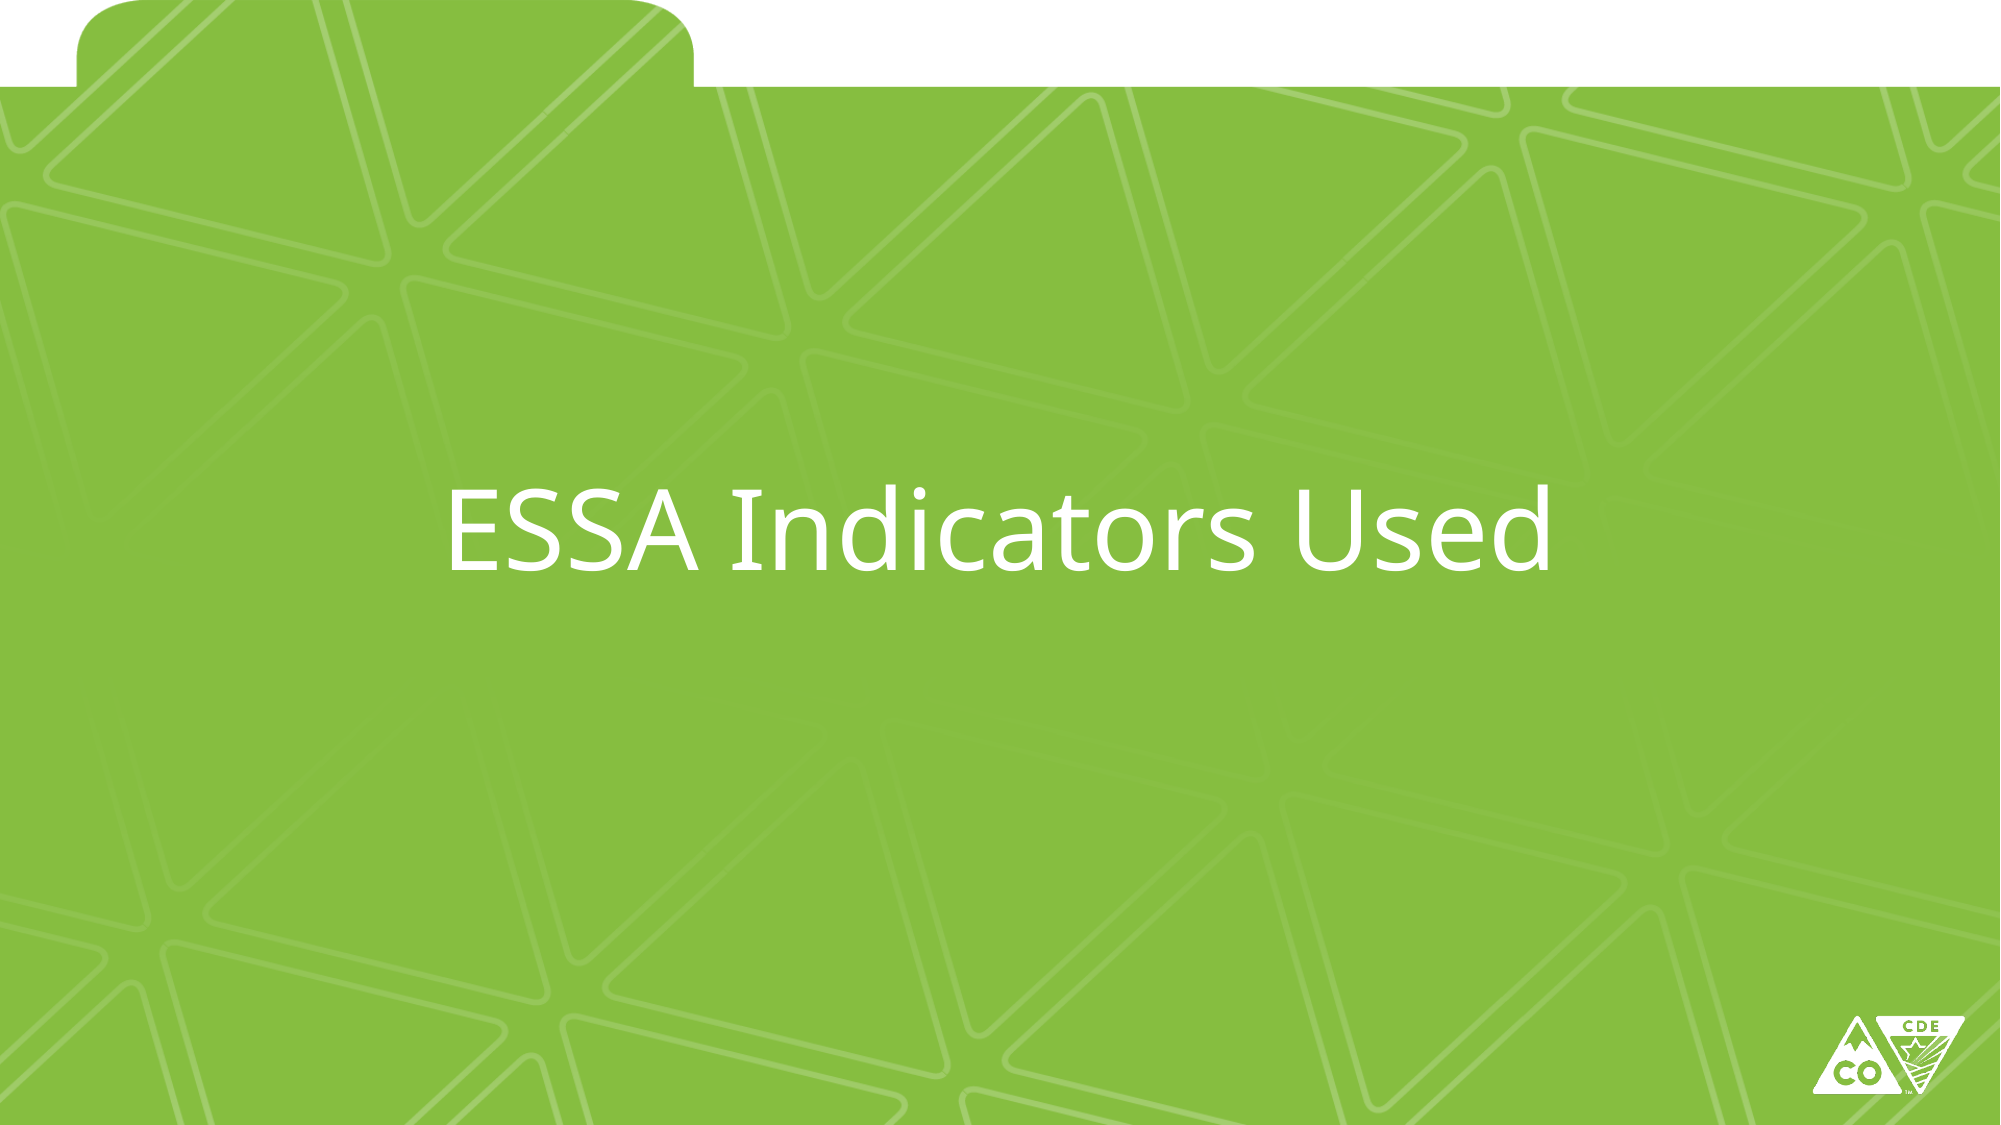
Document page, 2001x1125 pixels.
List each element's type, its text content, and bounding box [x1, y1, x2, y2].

title ESSA Indicators Used [150, 338, 1850, 730]
picture [0, 0, 2000, 1125]
